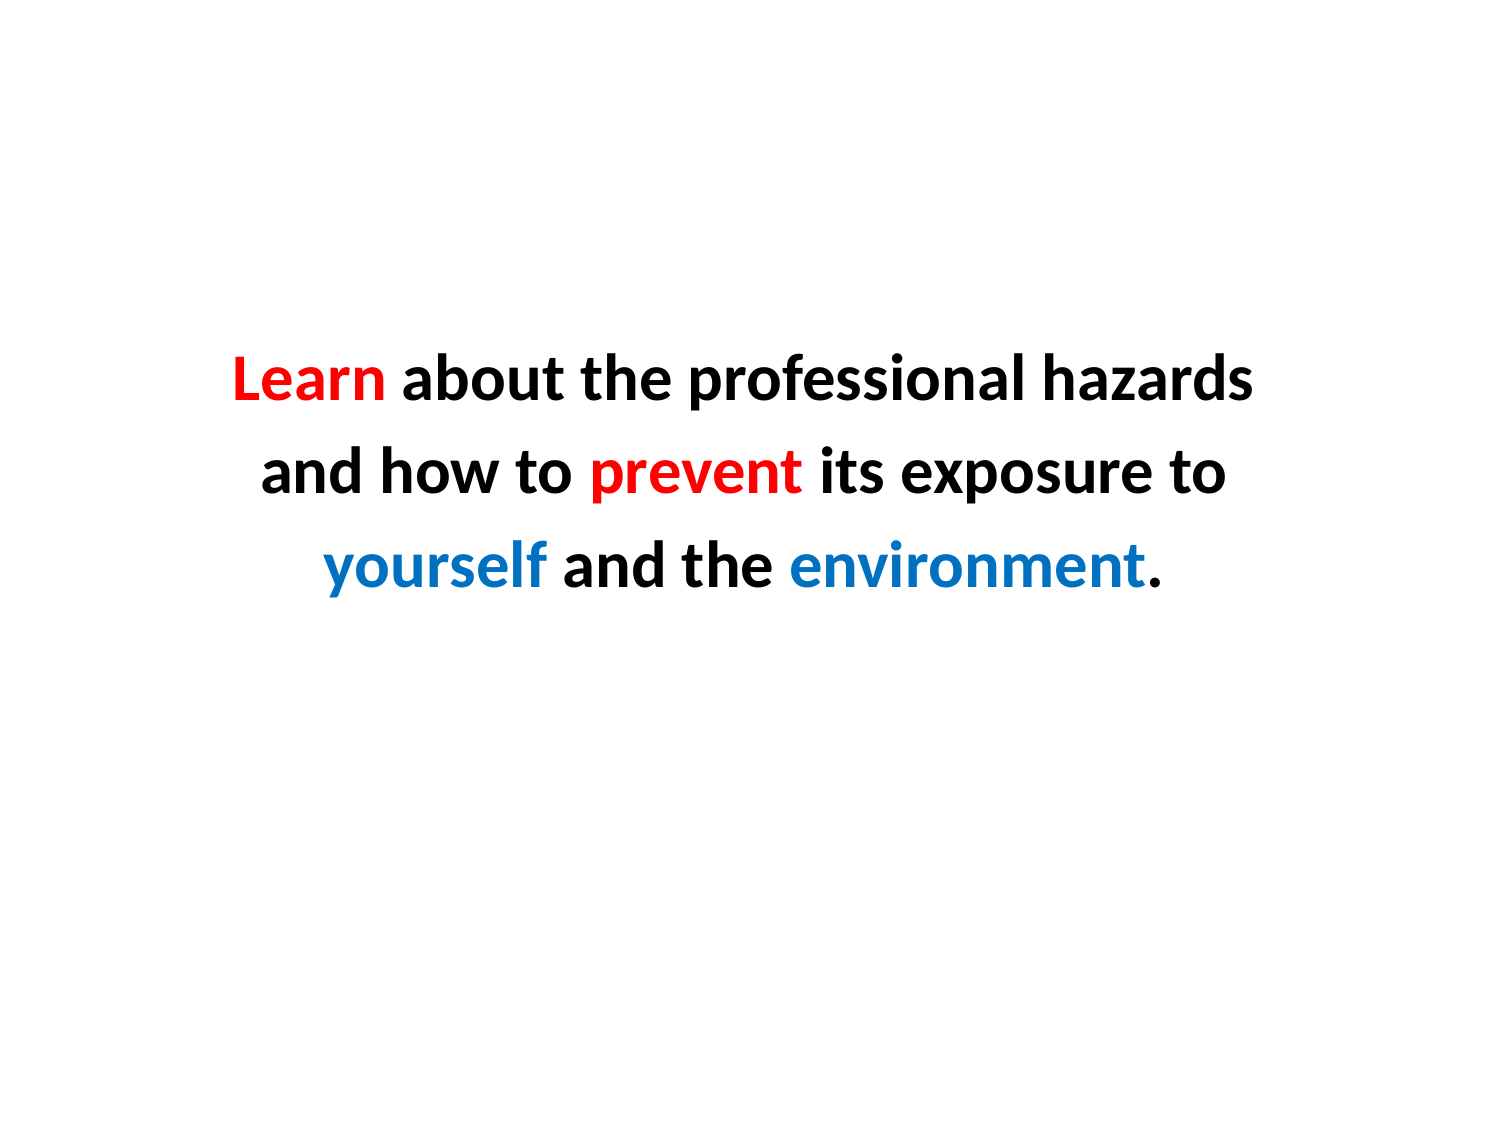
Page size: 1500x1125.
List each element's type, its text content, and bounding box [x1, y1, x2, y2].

list Learn about the professional hazards and how to prevent its exposure to yourself and the environment. [76, 326, 1427, 911]
